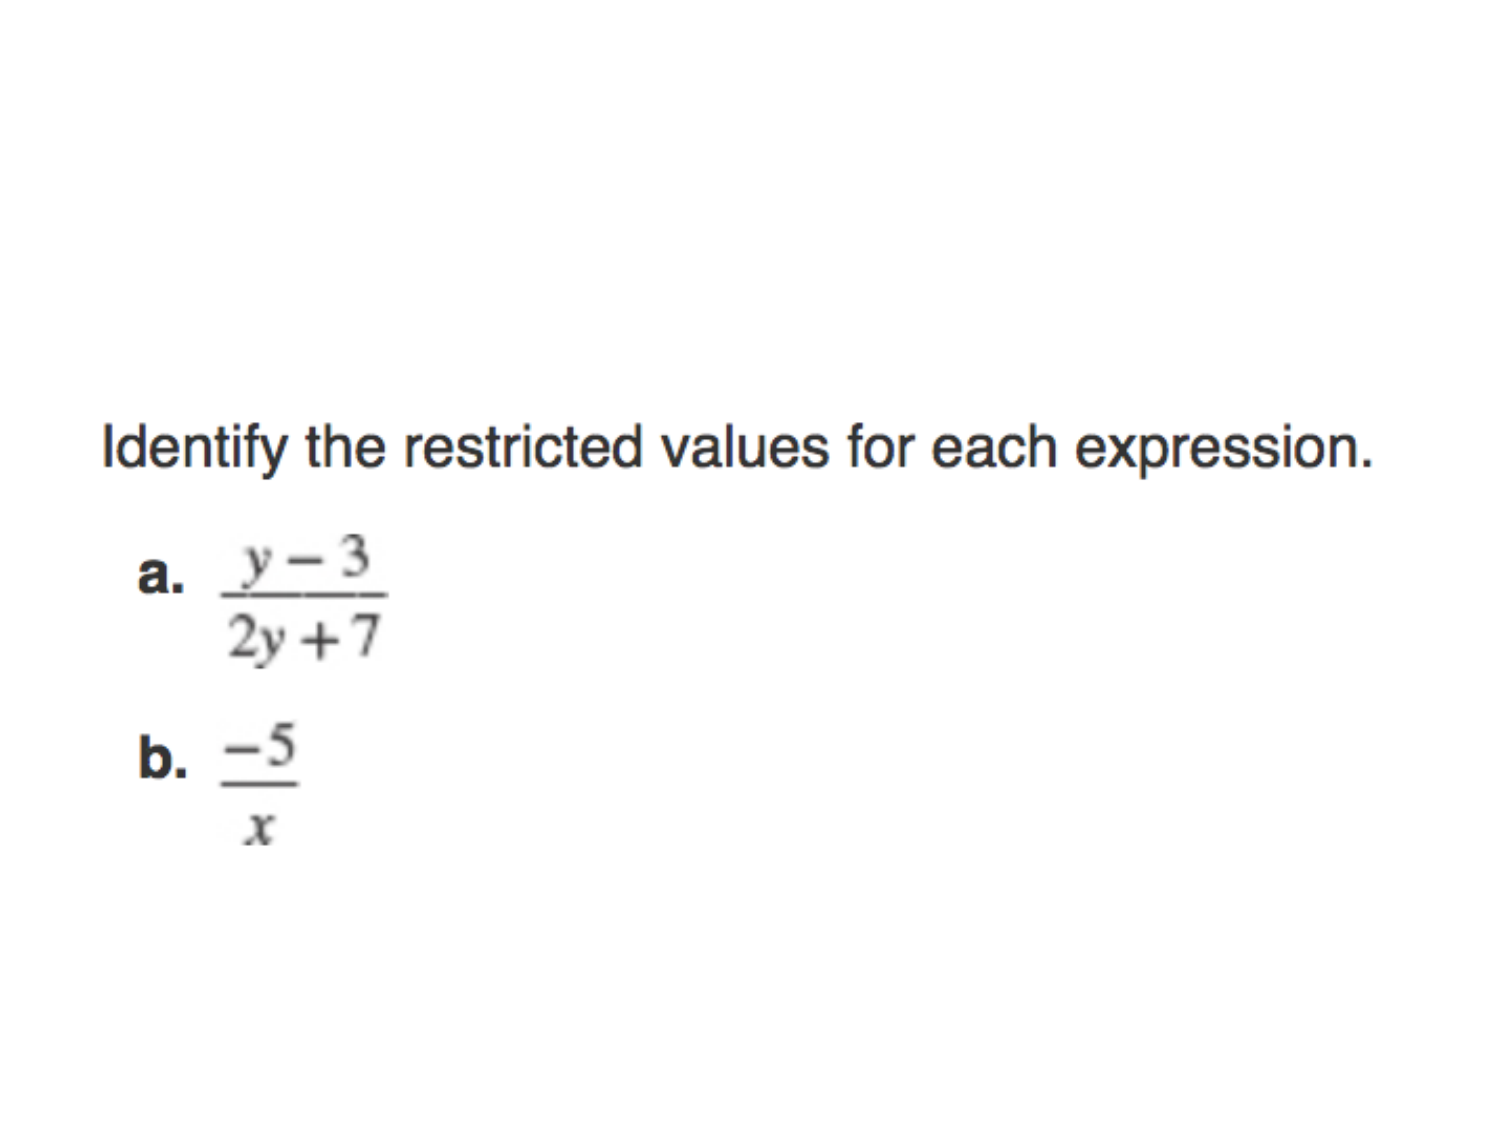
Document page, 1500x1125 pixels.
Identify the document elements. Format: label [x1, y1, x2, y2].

list [74, 262, 1426, 1006]
